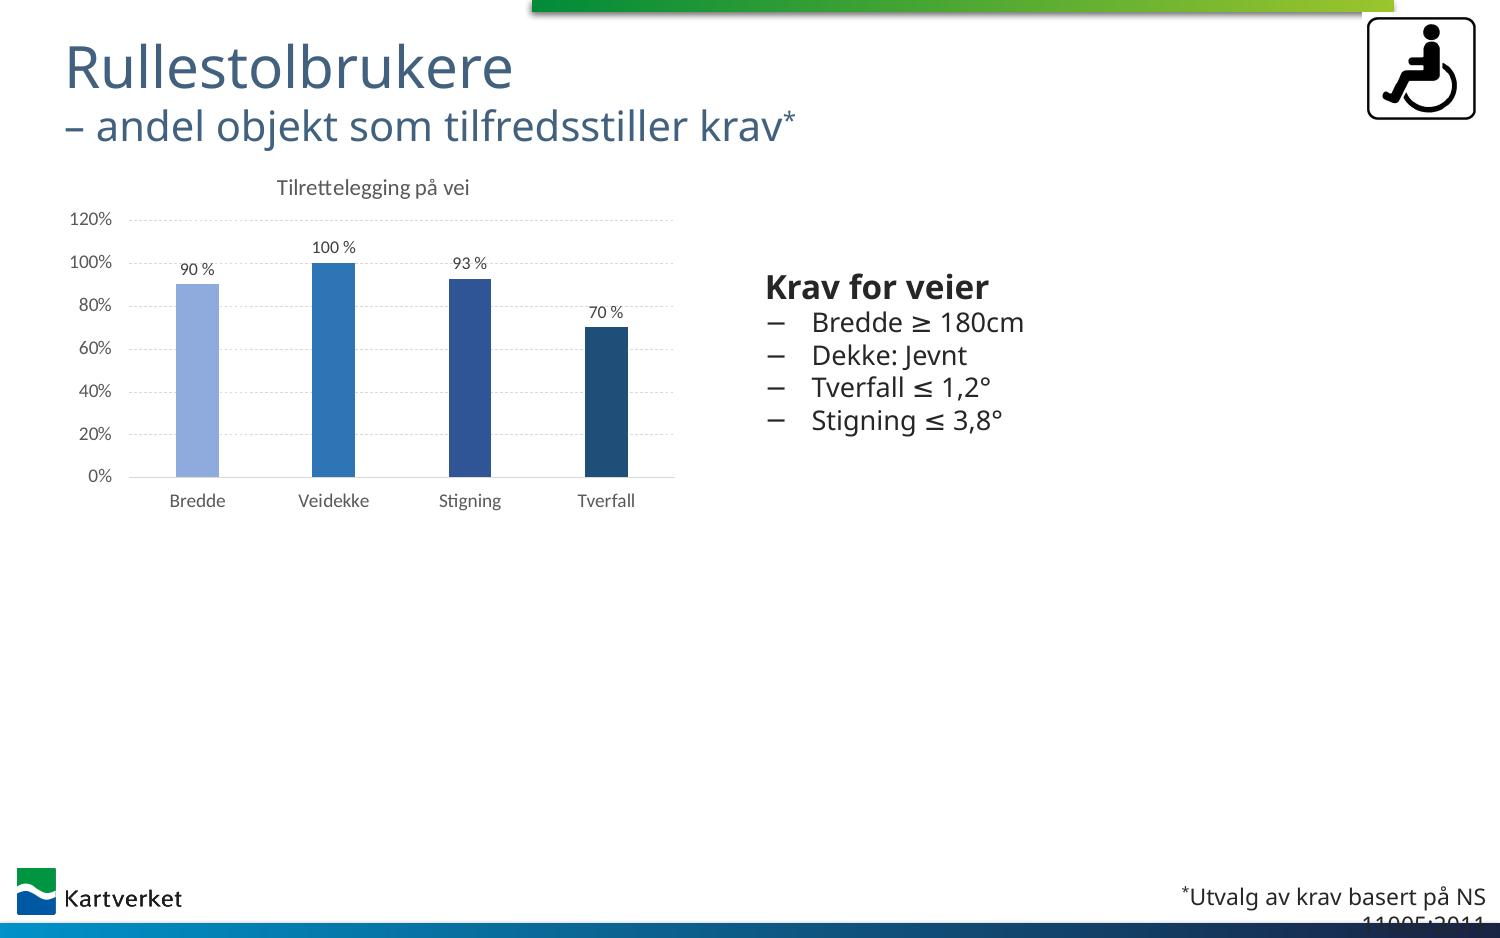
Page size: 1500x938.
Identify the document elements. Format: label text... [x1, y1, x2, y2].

picture [1362, 12, 1481, 126]
text_box Krav for veier Bredde ≥ 180cm Dekke: Jevnt Tverfall ≤ 1,2° Stigning ≤ 3,8° [750, 258, 1234, 444]
picture [62, 166, 685, 519]
text_box Rullestolbrukere – andel objekt som tilfredsstiller krav* [49, 25, 1431, 158]
text_box *Utvalg av krav basert på NS 11005:2011 [1068, 873, 1500, 938]
